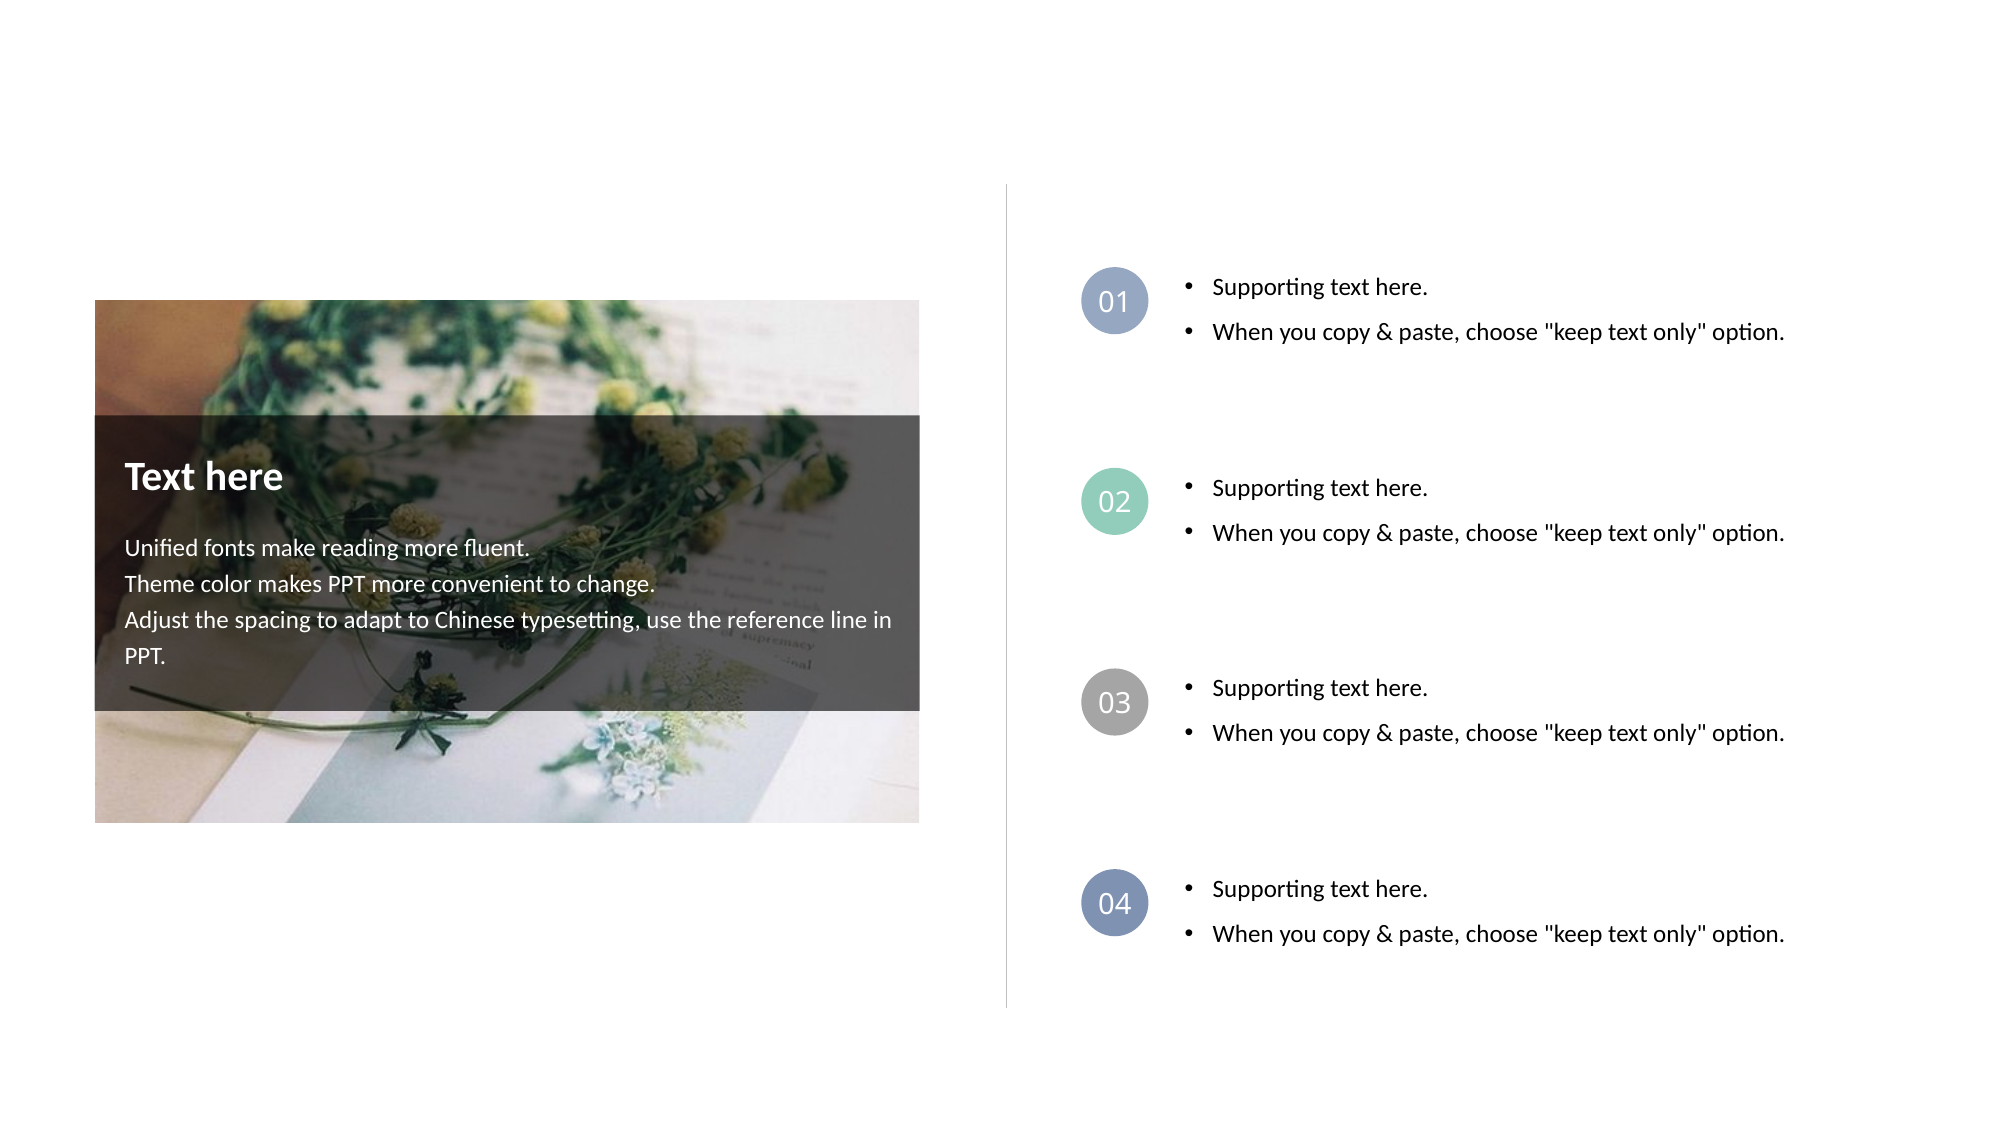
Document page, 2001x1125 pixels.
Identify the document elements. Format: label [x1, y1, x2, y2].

text_box [94, 184, 1890, 1008]
